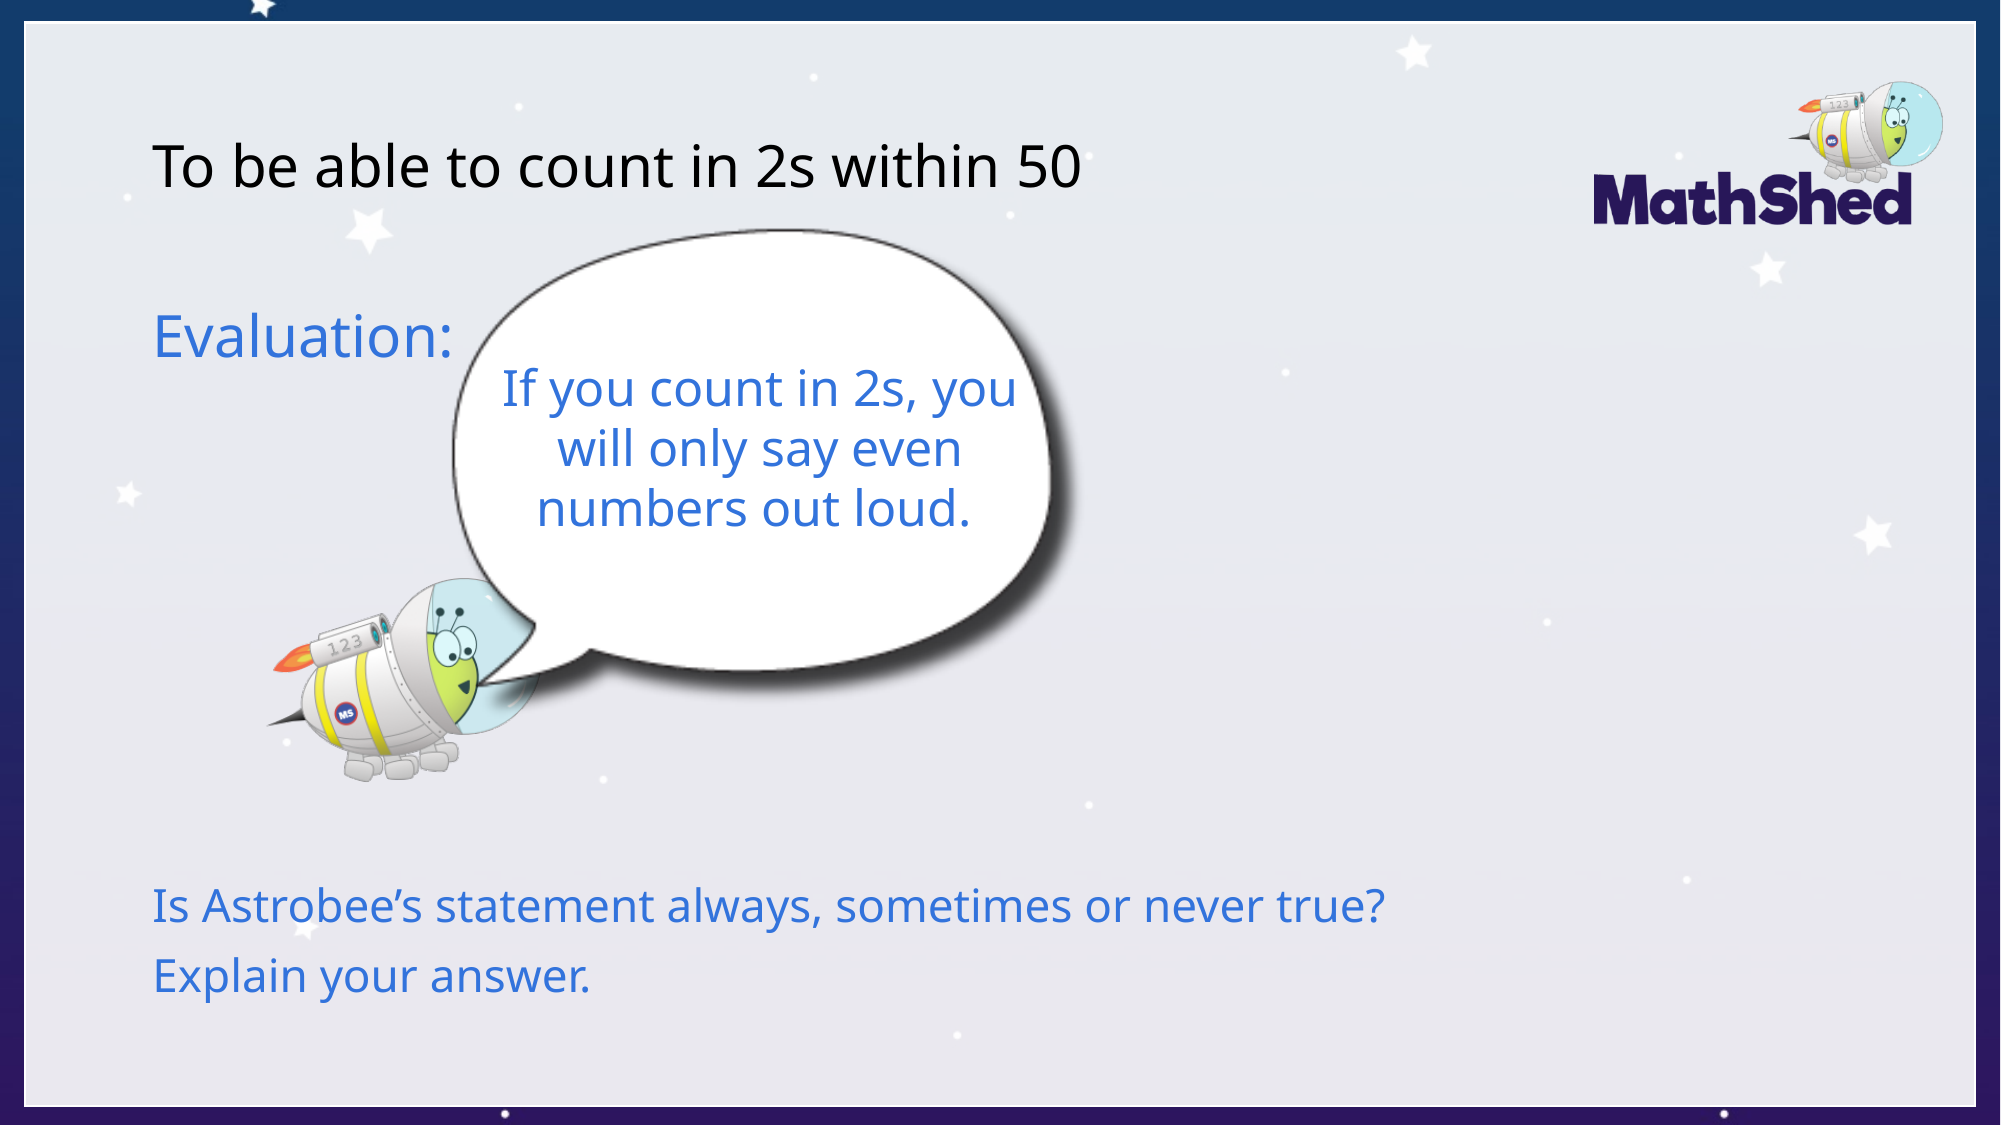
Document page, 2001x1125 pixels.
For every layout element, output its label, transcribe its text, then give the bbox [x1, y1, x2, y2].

title To be able to count in 2s within 50 [137, 59, 1578, 278]
list Evaluation: Is Astrobee’s statement always, sometimes or never true? Explain your answer. [137, 299, 1863, 1014]
picture [0, 0, 2001, 1125]
